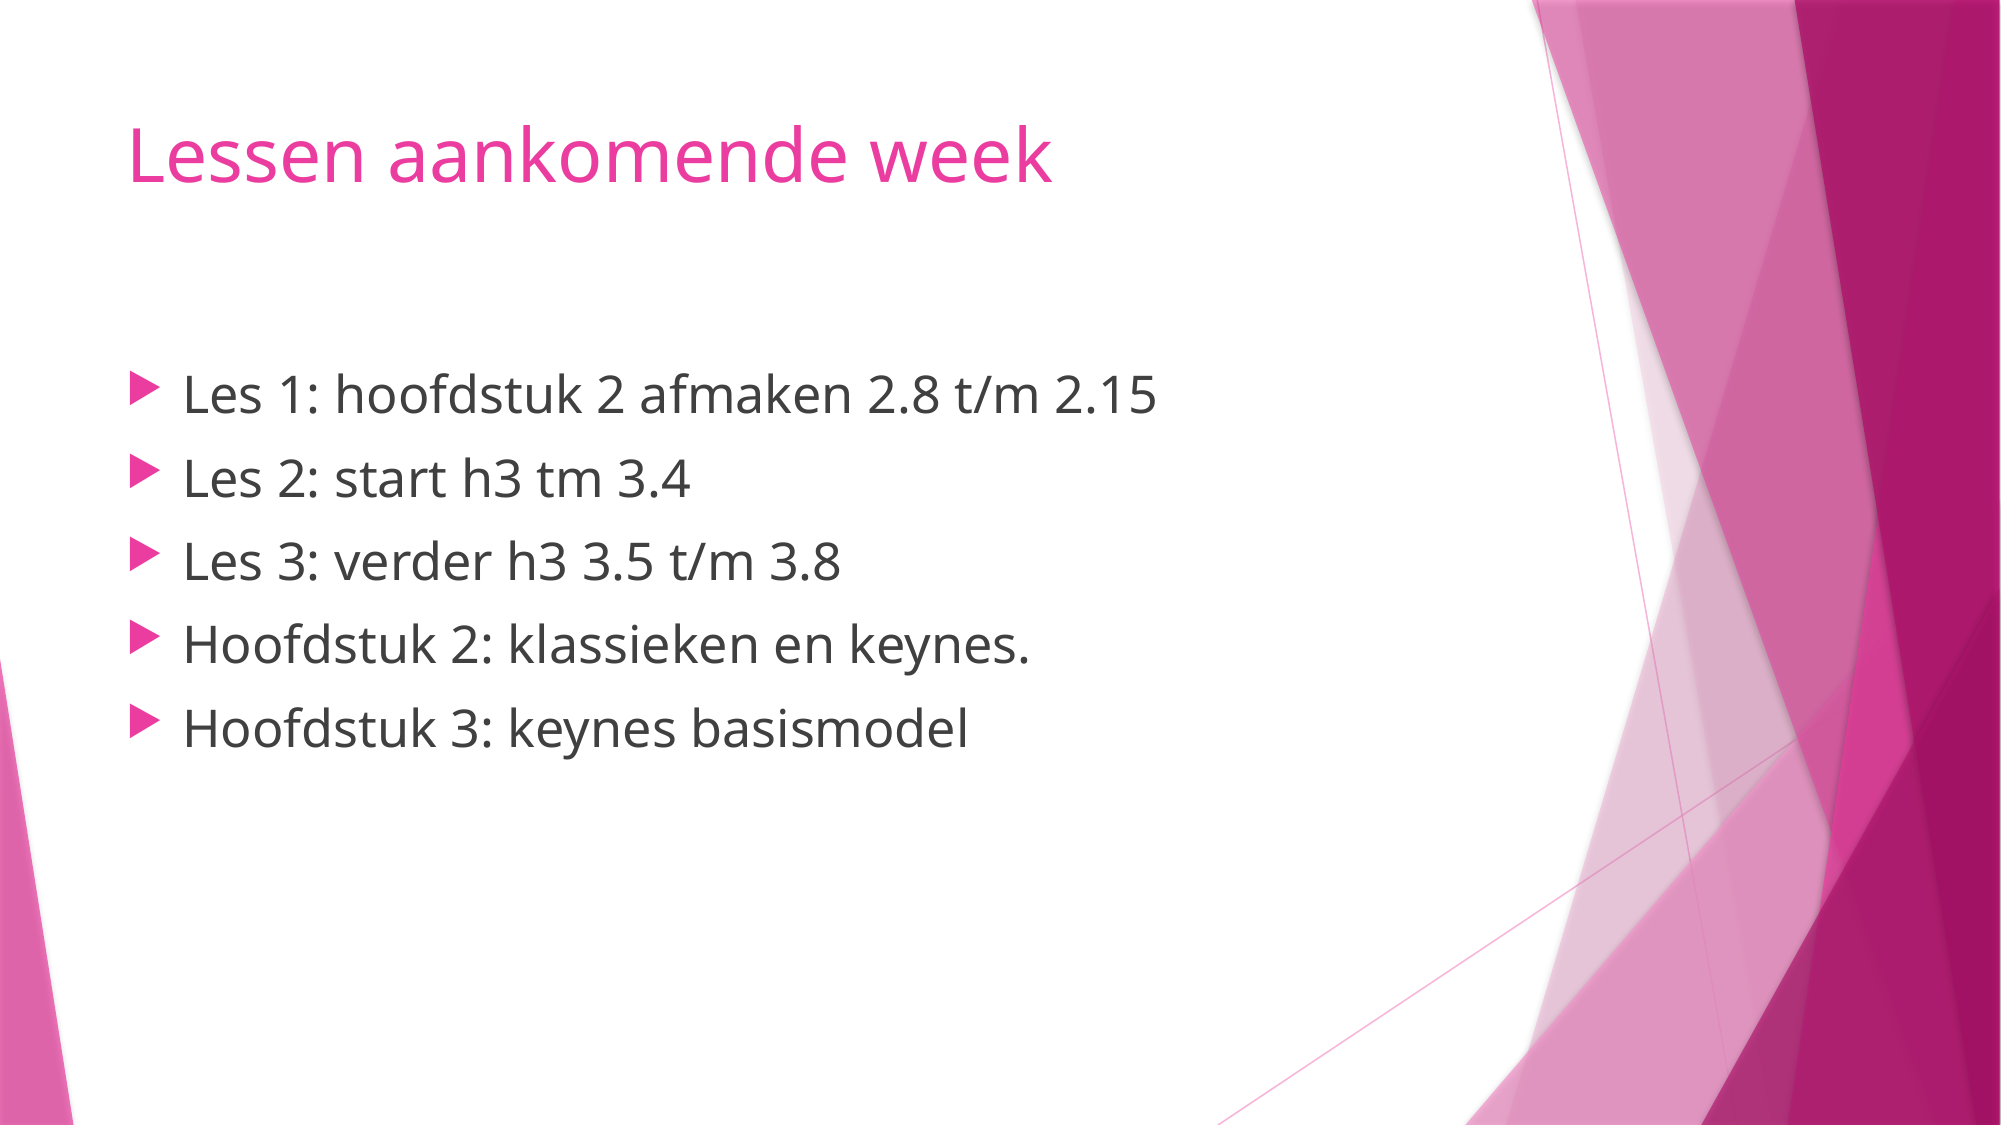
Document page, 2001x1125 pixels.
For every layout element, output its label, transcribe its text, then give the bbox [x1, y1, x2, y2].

title Lessen aankomende week [111, 99, 1522, 317]
list Les 1: hoofdstuk 2 afmaken 2.8 t/m 2.15 Les 2: start h3 tm 3.4 Les 3: verder h3 3.5 t/m 3.8 Hoofdstuk 2: klassieken en keynes. Hoofdstuk 3: keynes basismodel [111, 354, 1522, 992]
